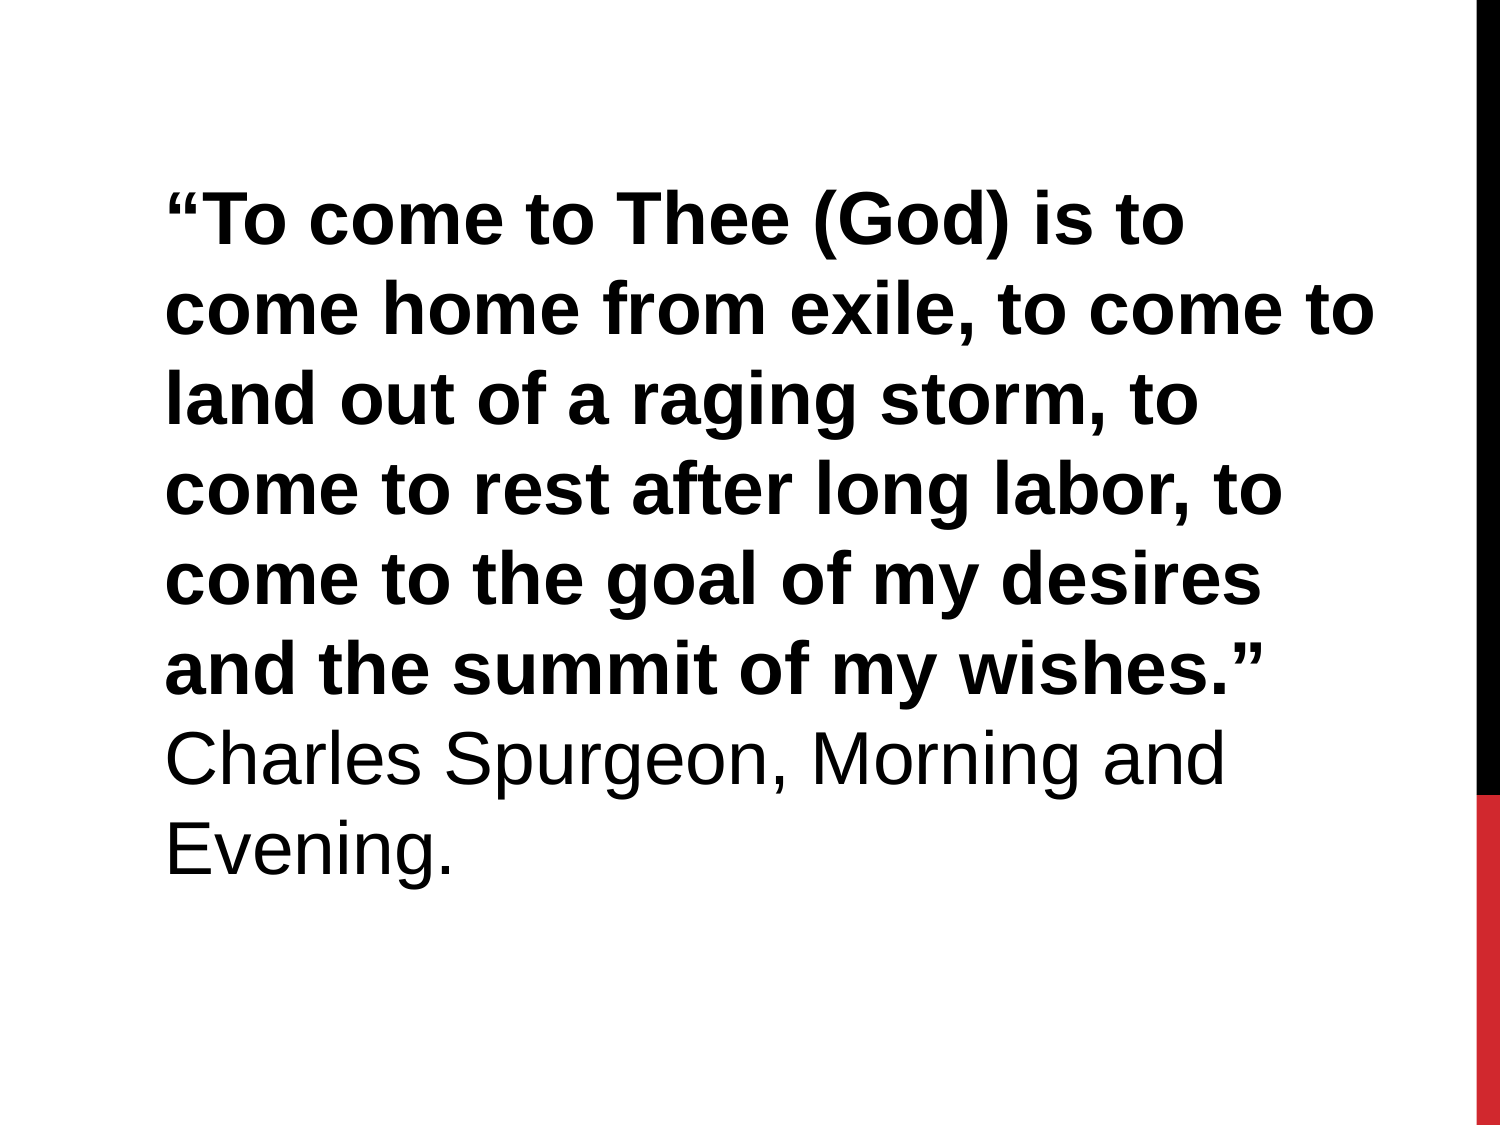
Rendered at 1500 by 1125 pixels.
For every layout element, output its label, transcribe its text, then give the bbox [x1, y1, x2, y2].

text_box “To come to Thee (God) is to come home from exile, to come to land out of a raging storm, to come to rest after long labor, to come to the goal of my desires and the summit of my wishes.” Charles Spurgeon, Morning and Evening. [150, 162, 1400, 898]
